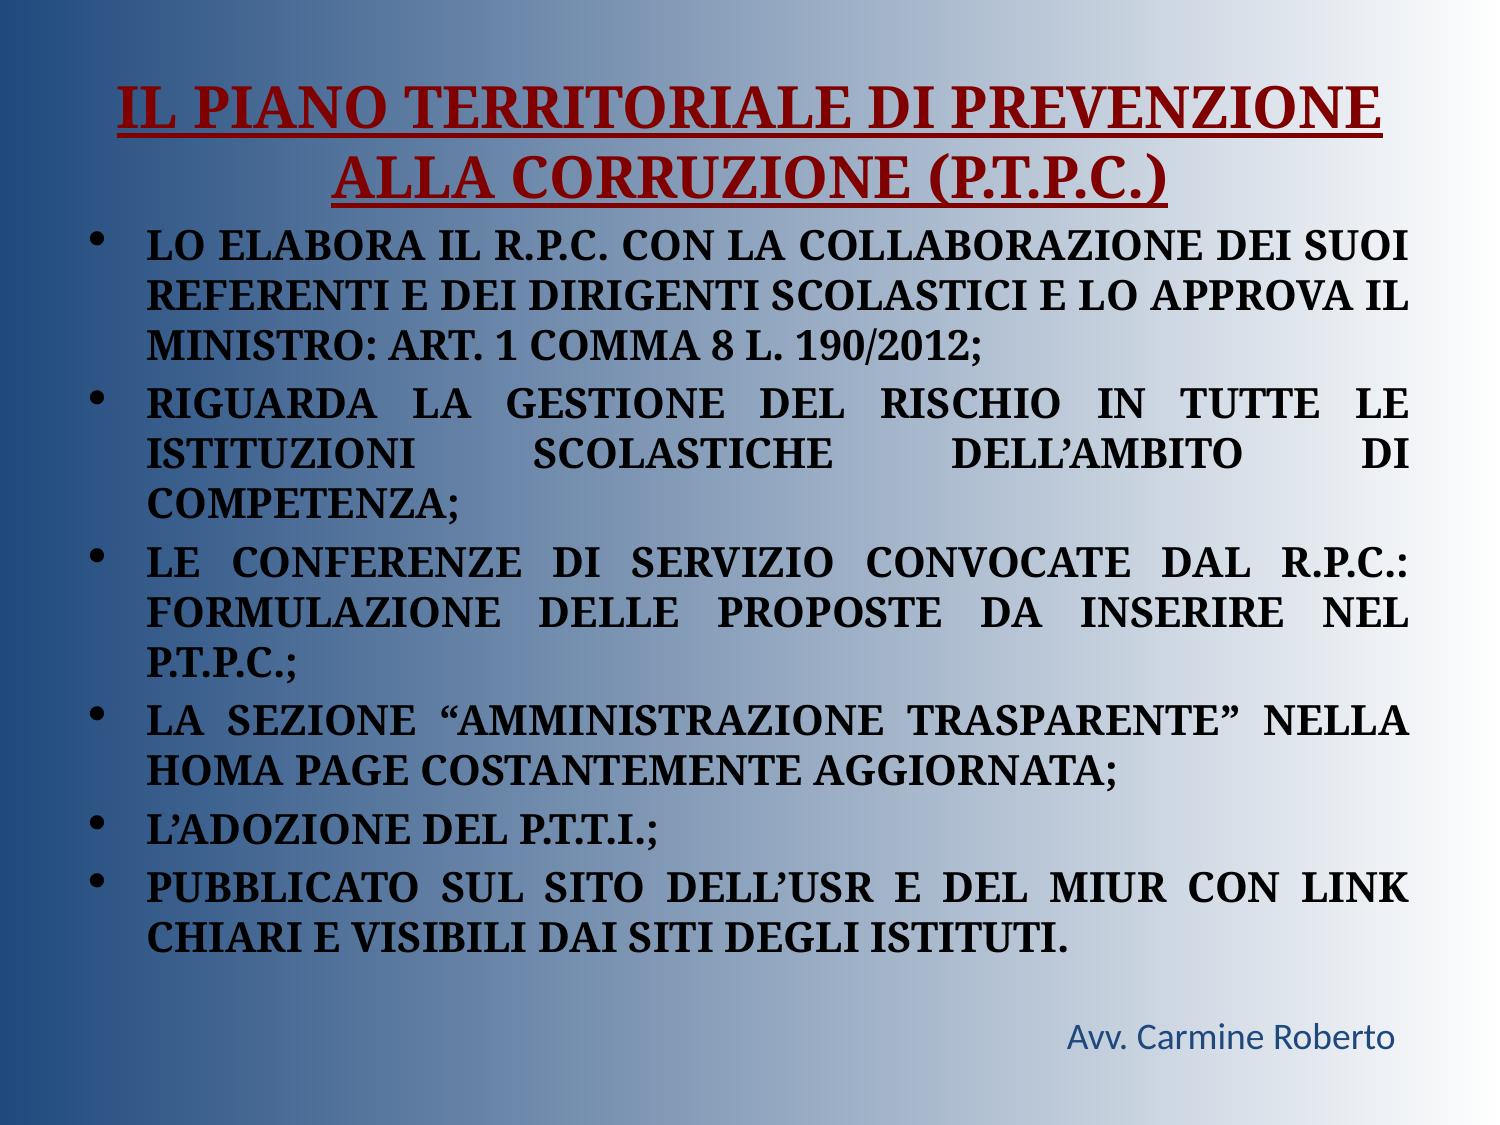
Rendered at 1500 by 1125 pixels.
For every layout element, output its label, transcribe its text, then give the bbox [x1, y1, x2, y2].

text_box Avv. Carmine Roberto [1052, 1004, 1425, 1065]
list IL PIANO TERRITORIALE DI PREVENZIONE ALLA CORRUZIONE (P.T.P.C.) LO ELABORA IL R.P.C. CON LA COLLABORAZIONE DEI SUOI REFERENTI E DEI DIRIGENTI SCOLASTICI E LO APPROVA IL MINISTRO: ART. 1 COMMA 8 L. 190/2012; RIGUARDA LA GESTIONE DEL RISCHIO IN TUTTE LE ISTITUZIONI SCOLASTICHE DELL’AMBITO DI COMPETENZA; LE CONFERENZE DI SERVIZIO CONVOCATE DAL R.P.C.: FORMULAZIONE DELLE PROPOSTE DA INSERIRE NEL P.T.P.C.; LA SEZIONE “AMMINISTRAZIONE TRASPARENTE” NELLA HOMA PAGE COSTANTEMENTE AGGIORNATA; L’ADOZIONE DEL P.T.T.I.; PUBBLICATO SUL SITO DELL’USR E DEL MIUR CON LINK CHIARI E VISIBILI DAI SITI DEGLI ISTITUTI. [75, 63, 1425, 1011]
